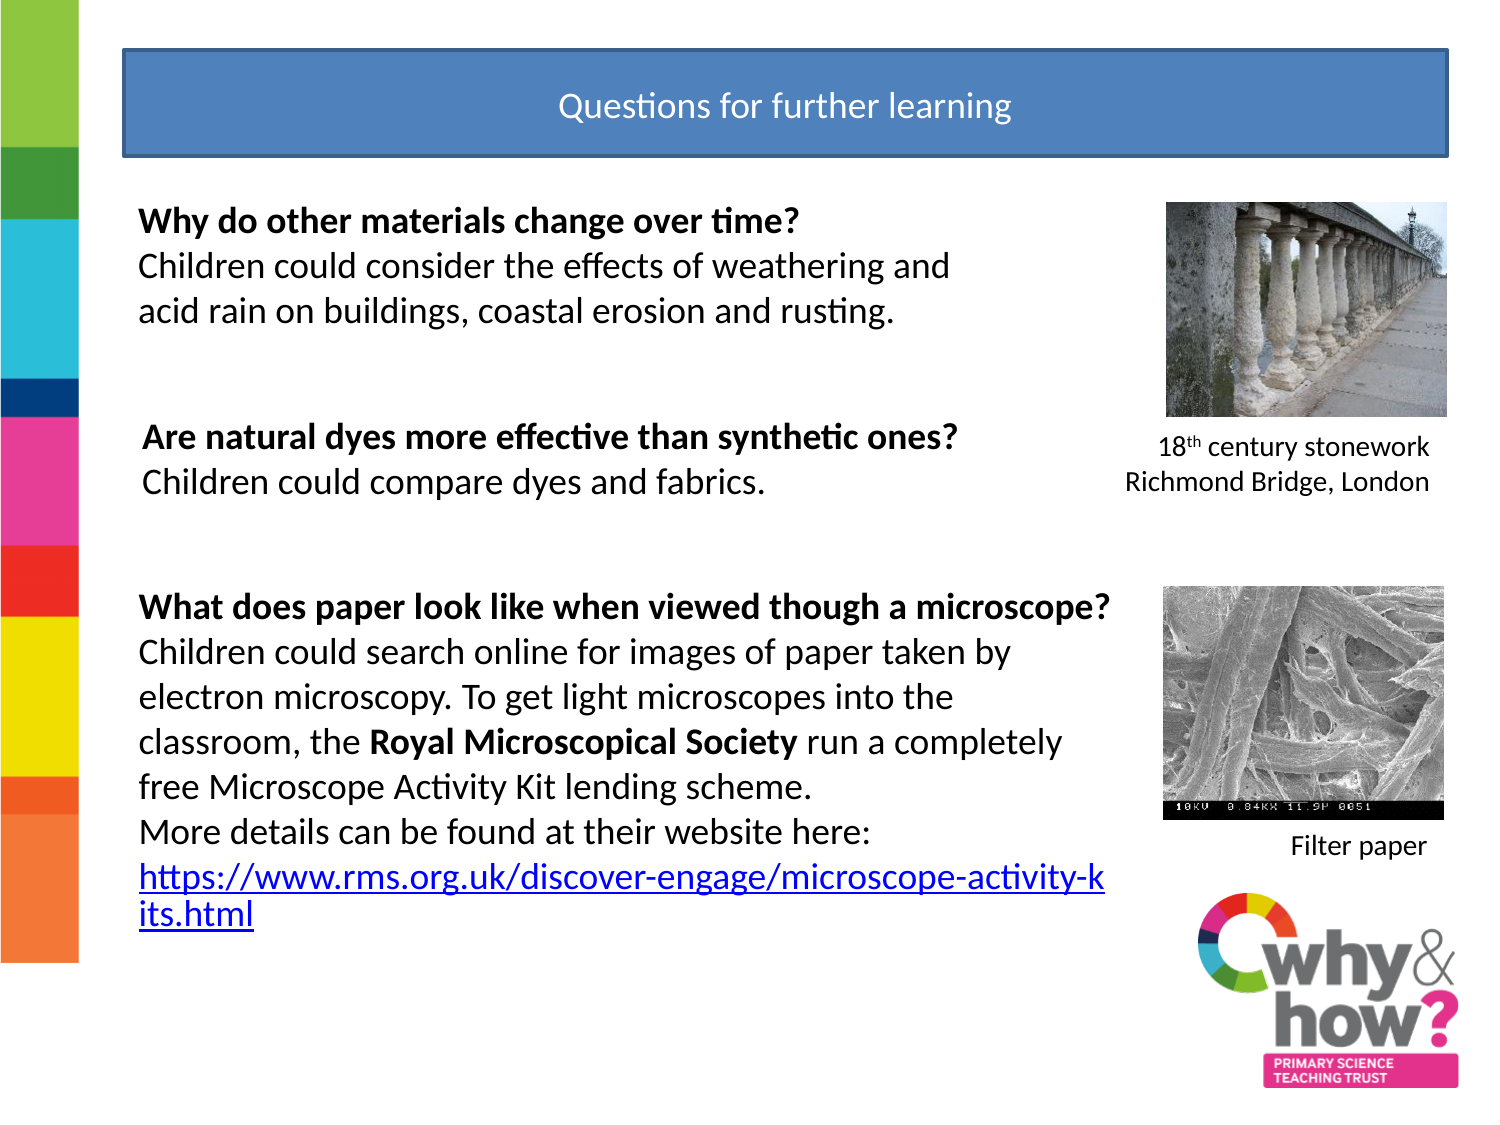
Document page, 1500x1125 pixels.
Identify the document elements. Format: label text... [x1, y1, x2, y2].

picture [1, 0, 78, 962]
text_box What does paper look like when viewed though a microscope? Children could search online for images of paper taken by electron microscopy. To get light microscopes into the classroom, the Royal Microscopical Society run a completely free Microscope Activity Kit lending scheme. More details can be found at their website here: https://www.rms.org.uk/discover-engage/microscope-activity-kits.html [123, 574, 1128, 904]
picture [1198, 893, 1459, 1088]
picture [1163, 585, 1444, 820]
text_box 18th century stonework Richmond Bridge, London [1110, 419, 1445, 505]
text_box Questions for further learning [122, 48, 1449, 158]
picture [1166, 202, 1448, 417]
text_box Are natural dyes more effective than synthetic ones? Children could compare dyes and fabrics. [127, 404, 975, 509]
text_box Why do other materials change over time? Children could consider the effects of weathering and acid rain on buildings, coastal erosion and rusting. [123, 188, 1022, 339]
text_box Filter paper [1275, 828, 1443, 869]
